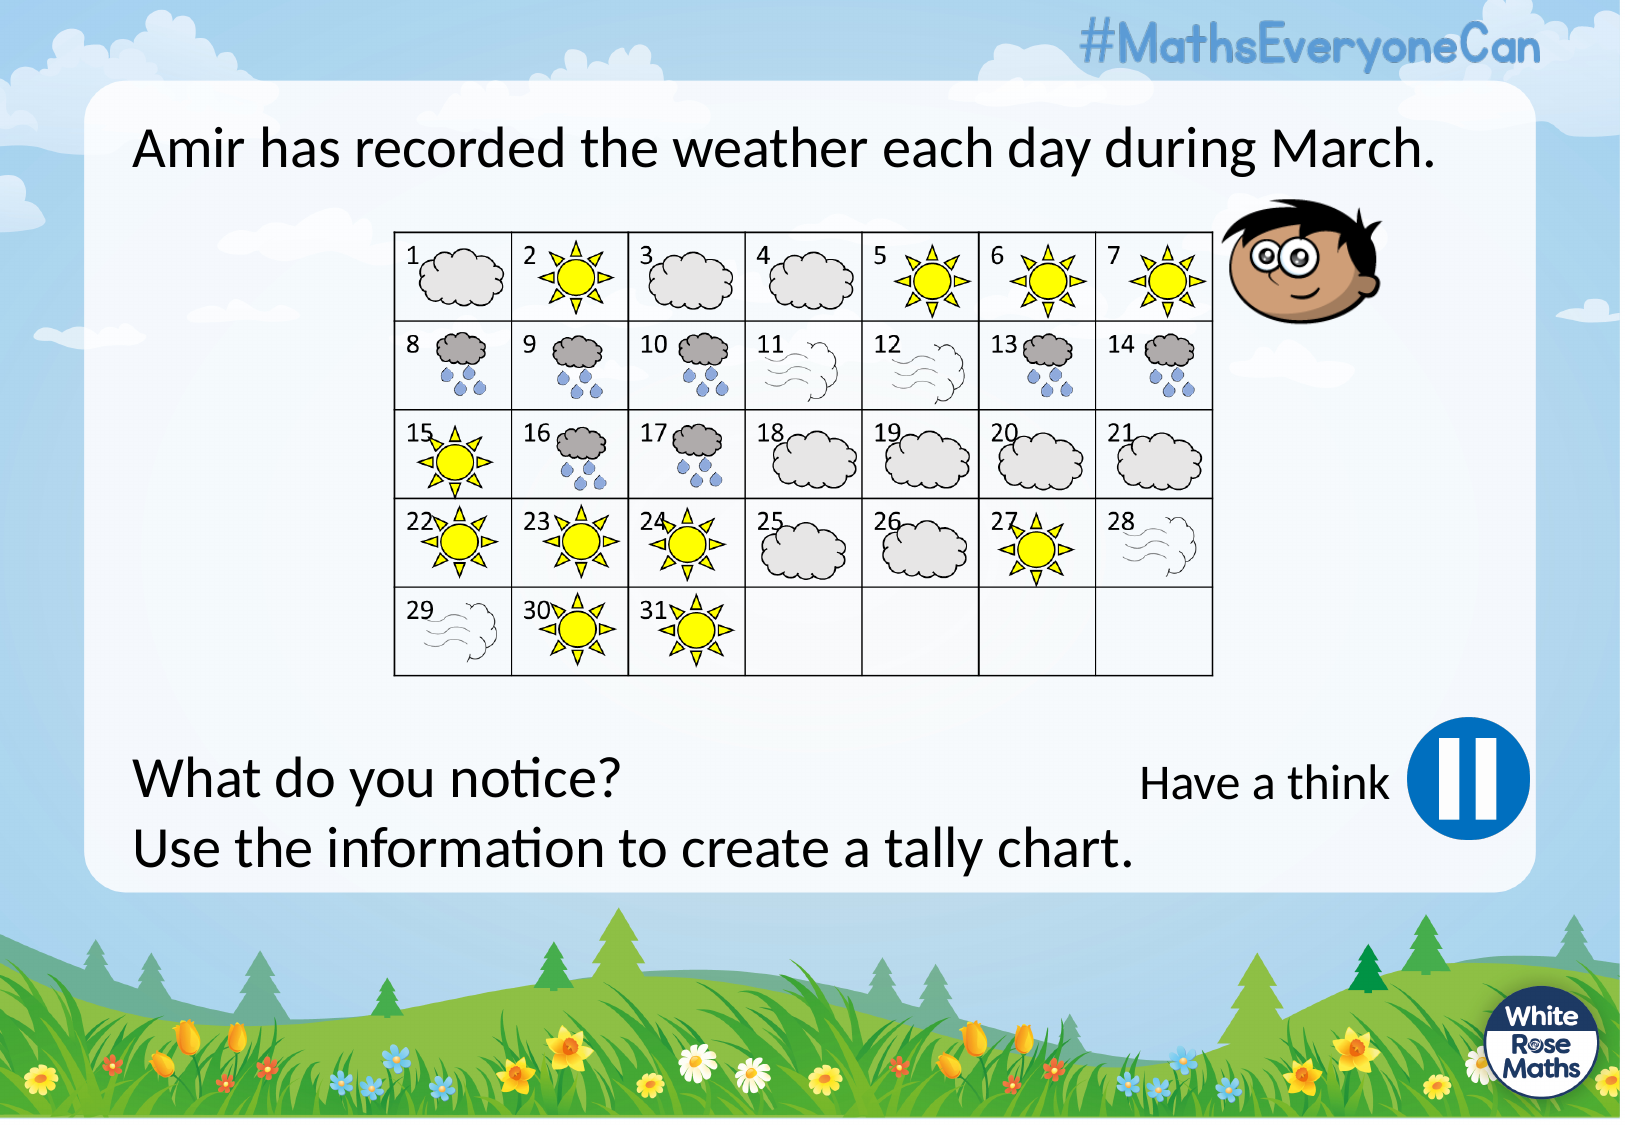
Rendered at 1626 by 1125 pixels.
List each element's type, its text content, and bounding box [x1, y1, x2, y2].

text_box Amir has recorded the weather each day during March. What do you notice? Use the information to create a tally chart. [117, 101, 1625, 1125]
picture [0, 0, 1626, 1125]
picture [393, 181, 1426, 677]
text_box Have a think [1124, 742, 1407, 818]
picture [1407, 717, 1530, 840]
